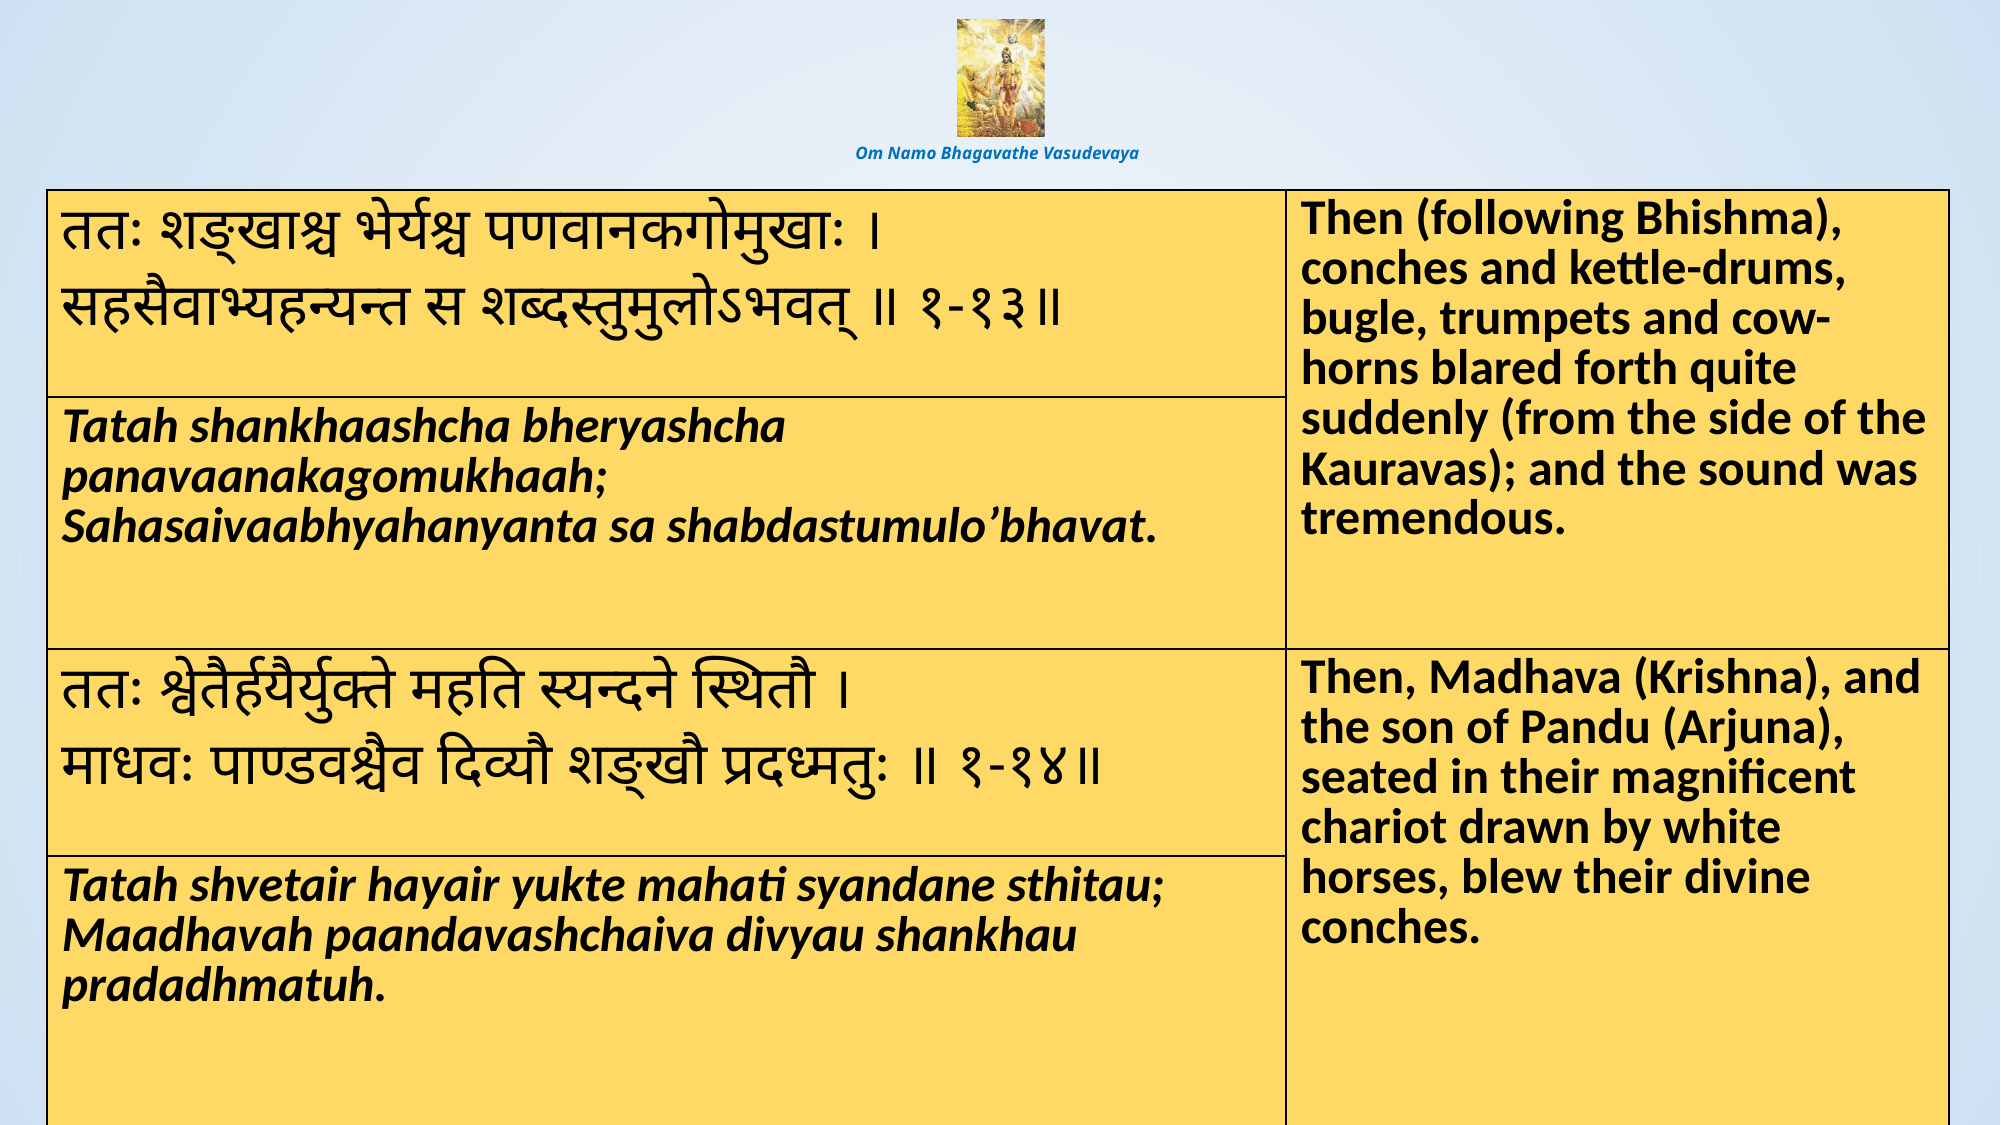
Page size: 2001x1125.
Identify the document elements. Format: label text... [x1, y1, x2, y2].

table_cell Tatah shankhaashcha bheryashcha panavaanakagomukhaah; Sahasaivaabhyahanyanta sa shabdastumulo’bhavat. [48, 398, 1285, 648]
title Om Namo Bhagavathe Vasudevaya [135, 136, 1861, 171]
picture [957, 19, 1045, 136]
table_cell Tatah shvetair hayair yukte mahati syandane sthitau; Maadhavah paandavashchaiva divyau shankhau pradadhmatuh. [48, 857, 1285, 1125]
table_header Then, Madhava (Krishna), and the son of Pandu (Arjuna), seated in their magnificent chariot drawn by white horses, blew their divine conches. [1287, 650, 1948, 1125]
table_header ततः शङ्खाश्च भेर्यश्च पणवानकगोमुखाः । सहसैवाभ्यहन्यन्त स शब्दस्तुमुलोऽभवत् ॥ १-१३॥ [48, 191, 1285, 396]
table_header ततः श्वेतैर्हयैर्युक्ते महति स्यन्दने स्थितौ । माधवः पाण्डवश्चैव दिव्यौ शङ्खौ प्रदध्मतुः ॥ १-१४॥ [48, 650, 1285, 855]
table_header Then (following Bhishma), conches and kettle-drums, bugle, trumpets and cow-horns blared forth quite suddenly (from the side of the Kauravas); and the sound was tremendous. [1287, 191, 1948, 648]
